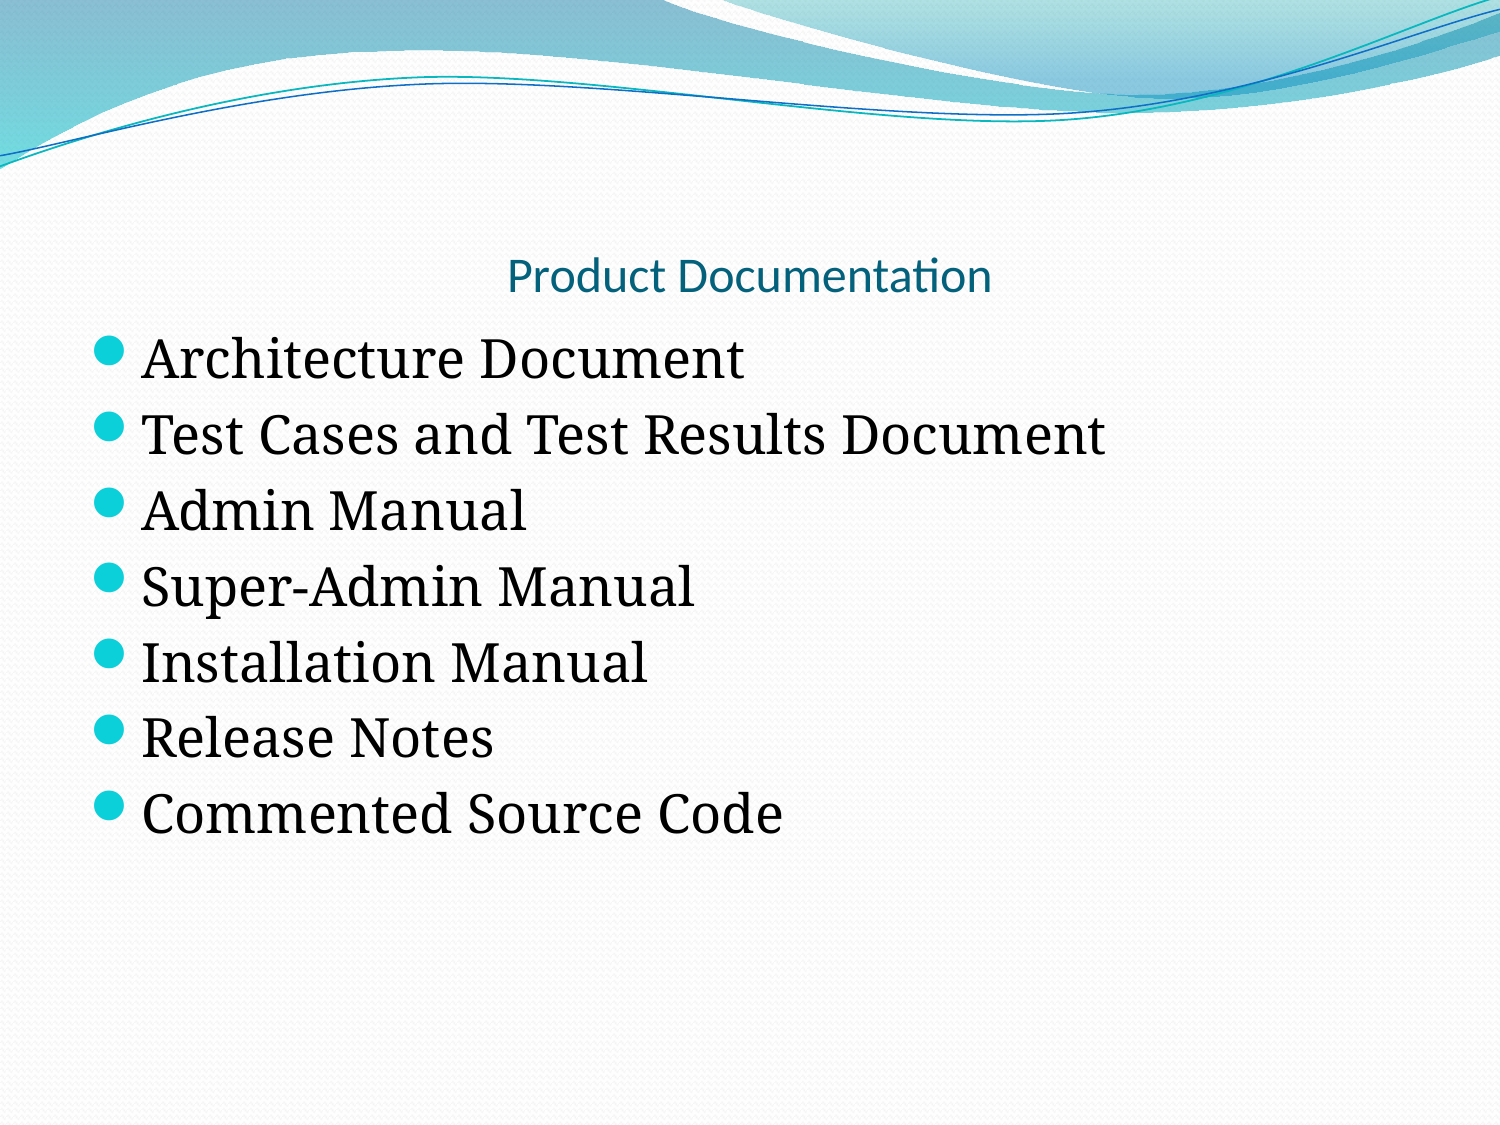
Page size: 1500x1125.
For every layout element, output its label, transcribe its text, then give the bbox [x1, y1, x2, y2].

title Product Documentation [75, 115, 1425, 303]
list Architecture Document Test Cases and Test Results Document Admin Manual Super-Admin Manual Installation Manual Release Notes Commented Source Code [75, 317, 1425, 1038]
